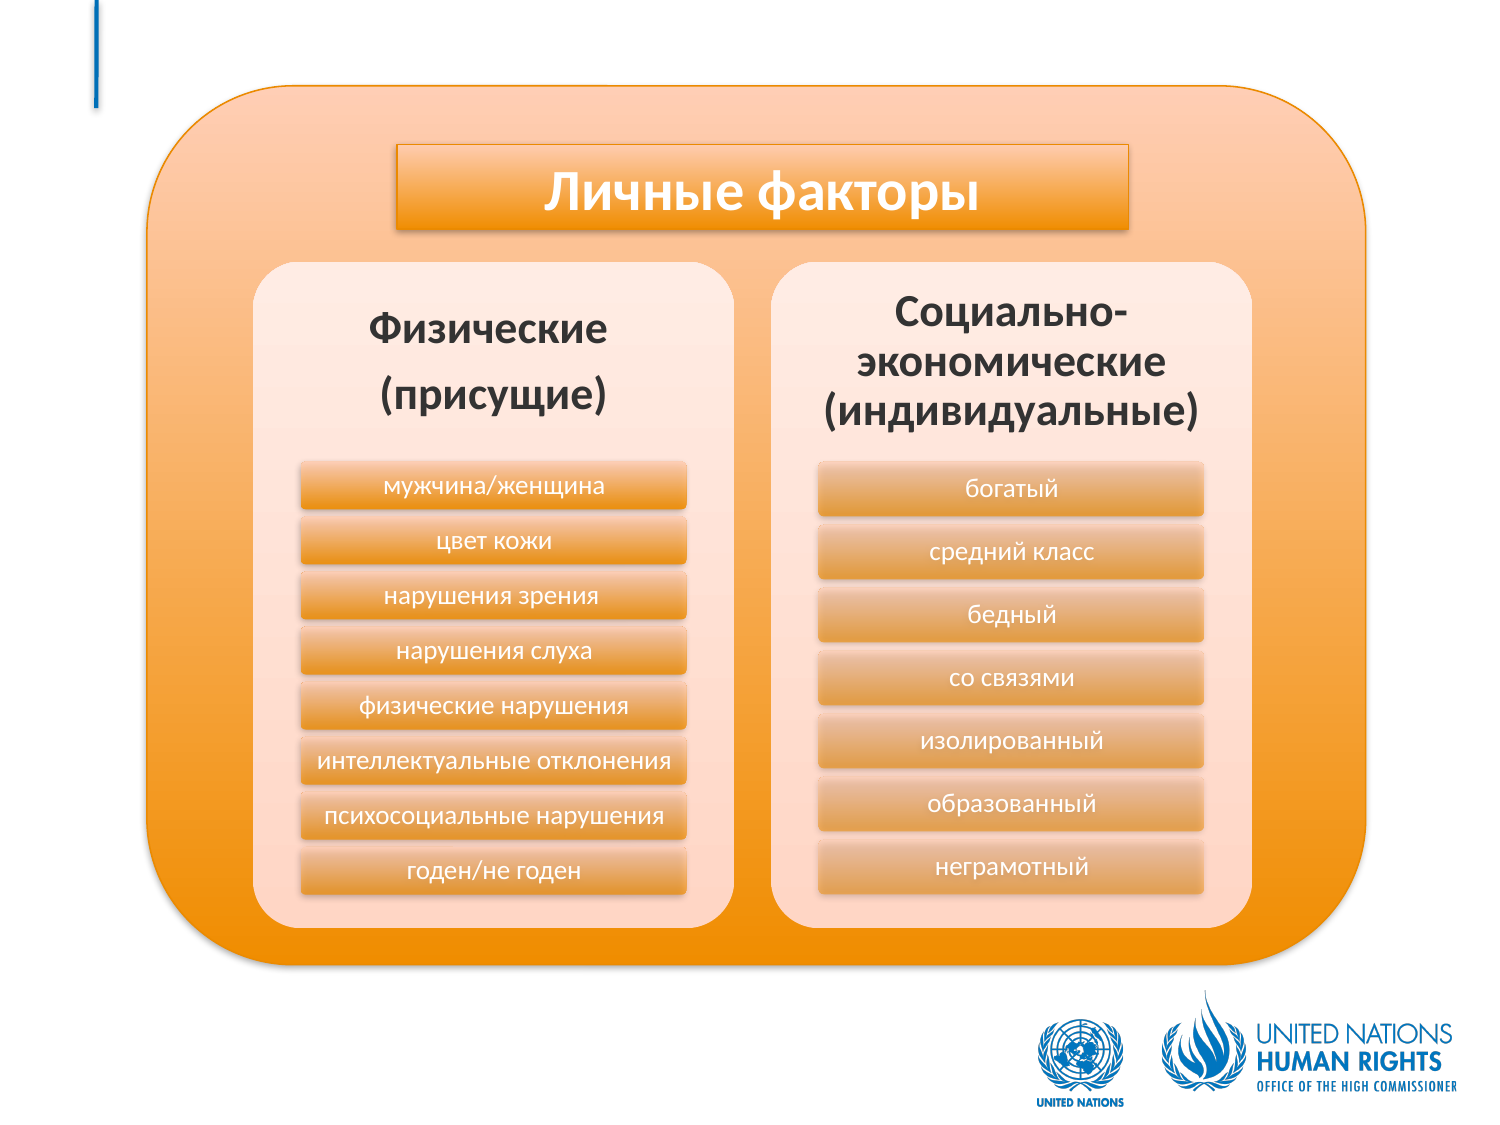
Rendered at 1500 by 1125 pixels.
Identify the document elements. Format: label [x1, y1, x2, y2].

text_box [146, 85, 1366, 965]
picture [1037, 990, 1457, 1107]
